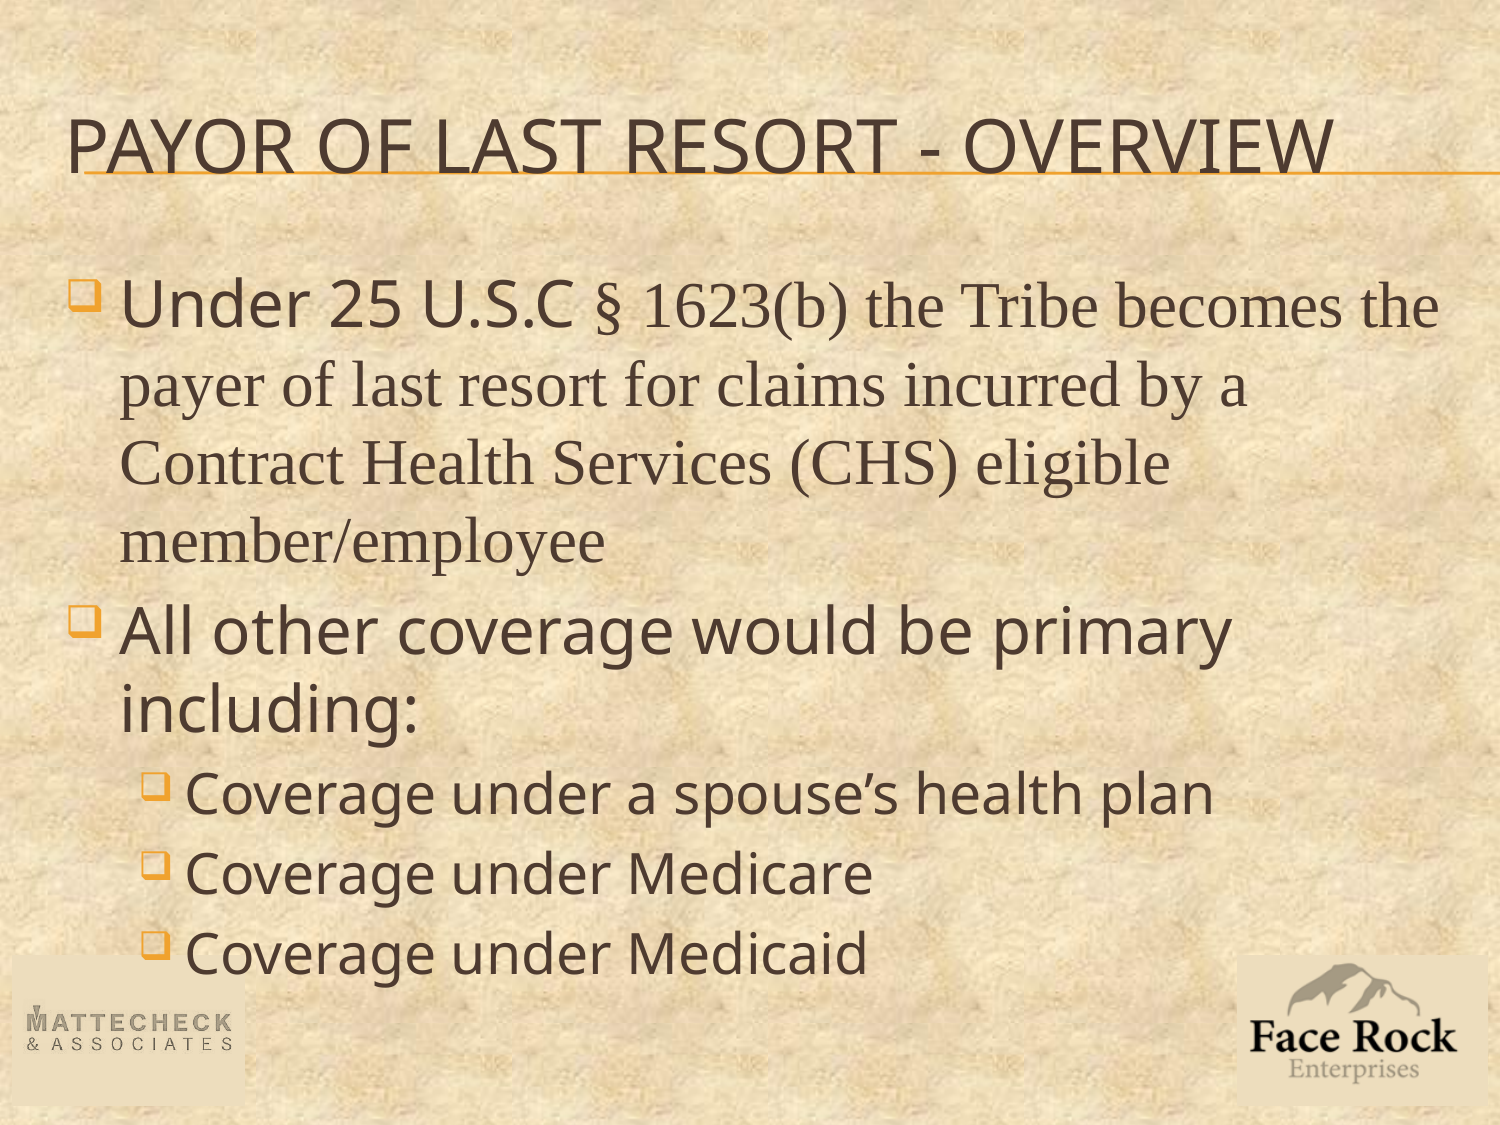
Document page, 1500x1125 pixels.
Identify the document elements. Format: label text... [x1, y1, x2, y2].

list Under 25 U.S.C § 1623(b) the Tribe becomes the payer of last resort for claims incurred by a Contract Health Services (CHS) eligible member/employee All other coverage would be primary including: Coverage under a spouse’s health plan Coverage under Medicare Coverage under Medicaid [50, 254, 1475, 998]
title PayOr of last resort - Overview [50, 75, 1475, 213]
picture [0, 0, 1500, 1125]
